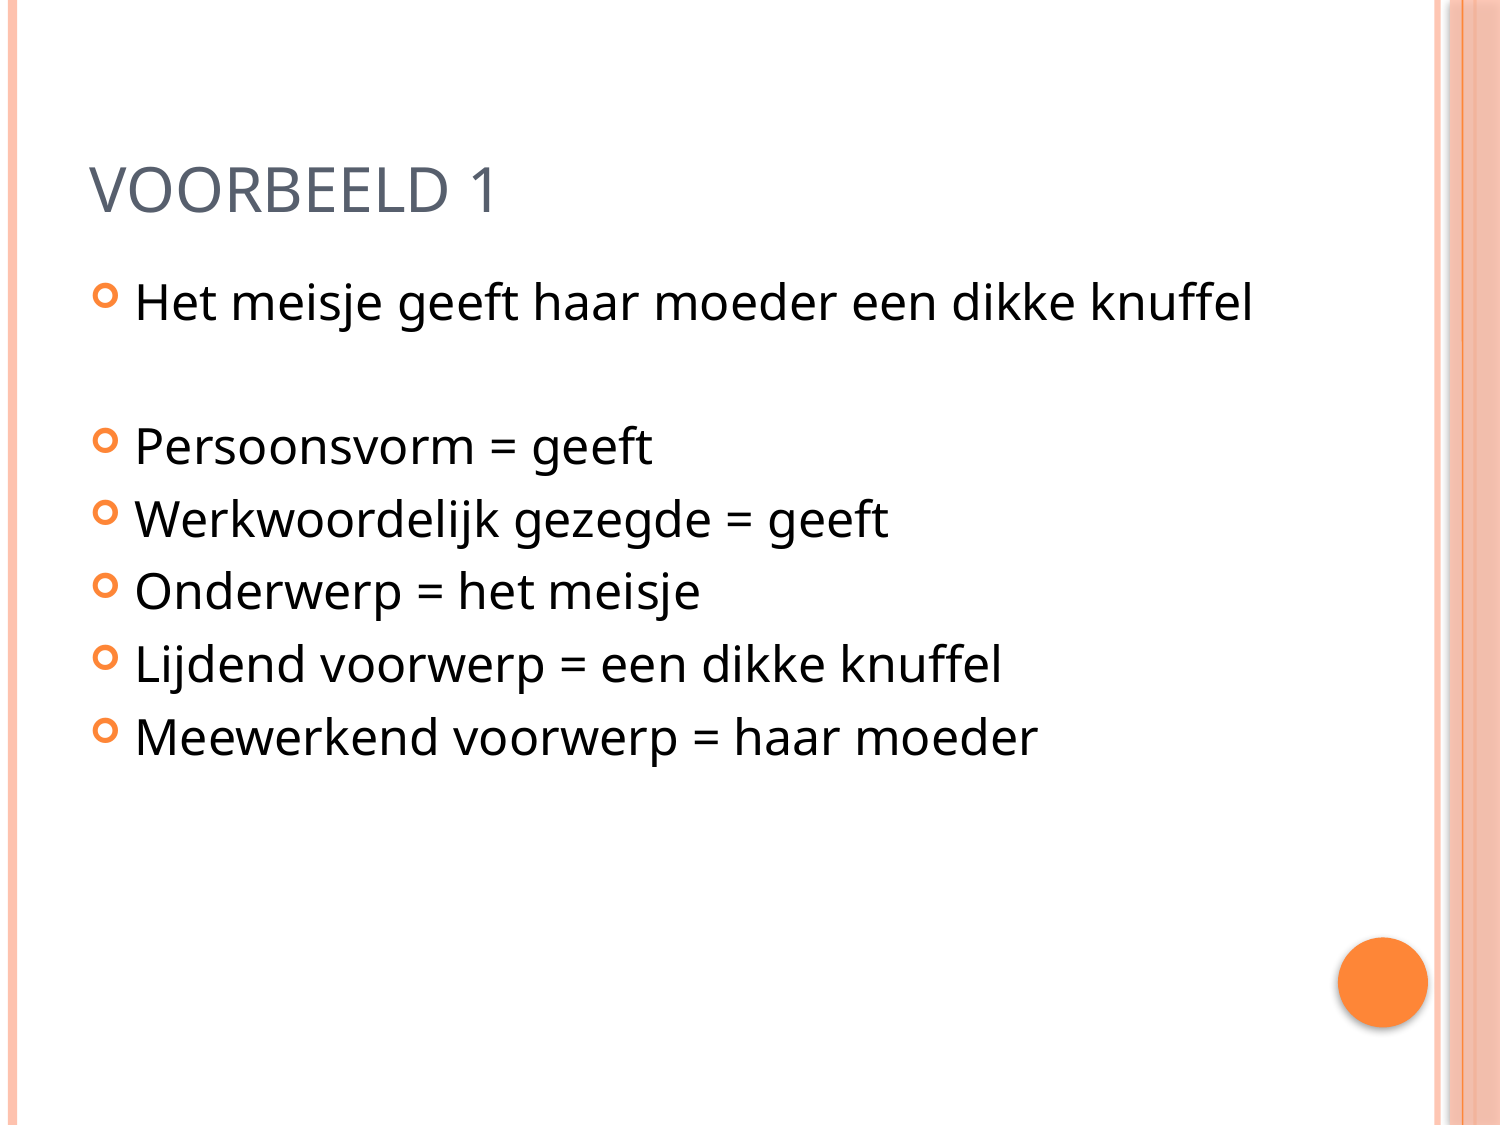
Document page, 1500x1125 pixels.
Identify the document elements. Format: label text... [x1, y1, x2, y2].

title Voorbeeld 1 [75, 45, 1300, 233]
list Het meisje geeft haar moeder een dikke knuffel Persoonsvorm = geeft Werkwoordelijk gezegde = geeft Onderwerp = het meisje Lijdend voorwerp = een dikke knuffel Meewerkend voorwerp = haar moeder [75, 262, 1300, 1062]
